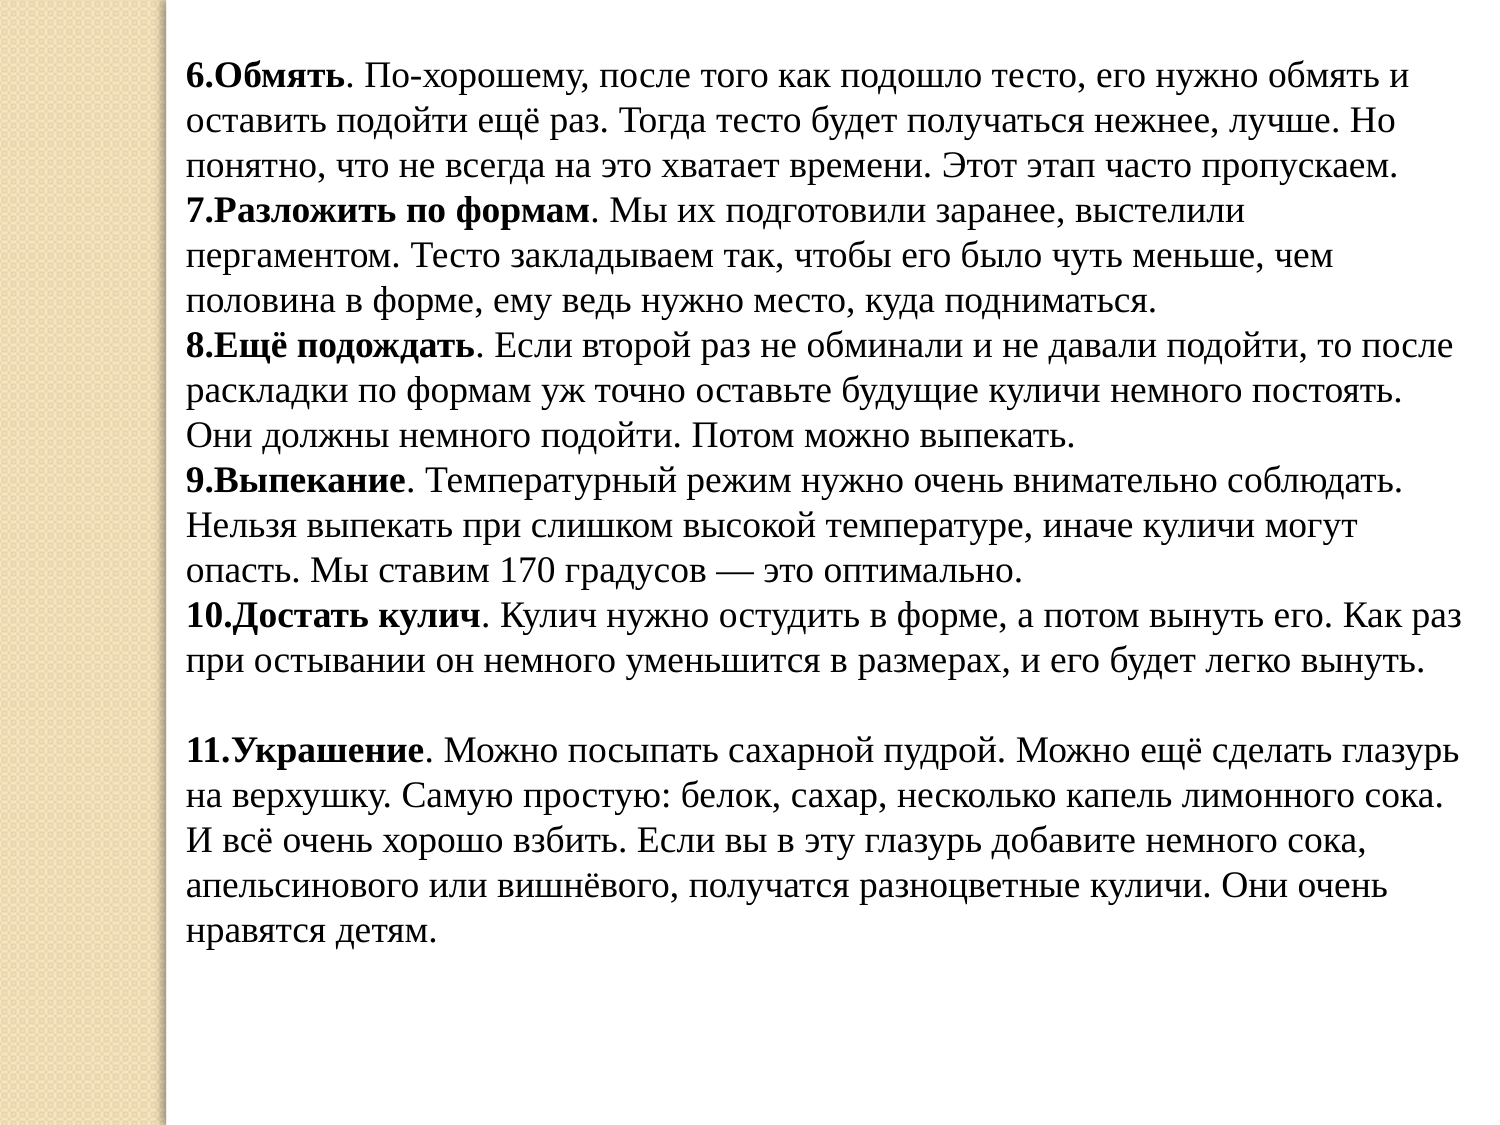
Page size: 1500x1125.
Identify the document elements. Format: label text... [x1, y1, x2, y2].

text_box 6.Обмять. По-хорошему, после того как подошло тесто, его нужно обмять и оставить подойти ещё раз. Тогда тесто будет получаться нежнее, лучше. Но понятно, что не всегда на это хватает времени. Этот этап часто пропускаем. 7.Разложить по формам. Мы их подготовили заранее, выстелили пергаментом. Тесто закладываем так, чтобы его было чуть меньше, чем половина в форме, ему ведь нужно место, куда подниматься. 8.Ещё подождать. Если второй раз не обминали и не давали подойти, то после раскладки по формам уж точно оставьте будущие куличи немного постоять. Они должны немного подойти. Потом можно выпекать. 9.Выпекание. Температурный режим нужно очень внимательно соблюдать. Нельзя выпекать при слишком высокой температуре, иначе куличи могут опасть. Мы ставим 170 градусов — это оптимально. 10.Достать кулич. Кулич нужно остудить в форме, а потом вынуть его. Как раз при остывании он немного уменьшится в размерах, и его будет легко вынуть. 11.Украшение. Можно посыпать сахарной пудрой. Можно ещё сделать глазурь на верхушку. Самую простую: белок, сахар, несколько капель лимонного сока. И всё очень хорошо взбить. Если вы в эту глазурь добавите немного сока, апельсинового или вишнёвого, получатся разноцветные куличи. Они очень нравятся детям. [171, 42, 1483, 1003]
